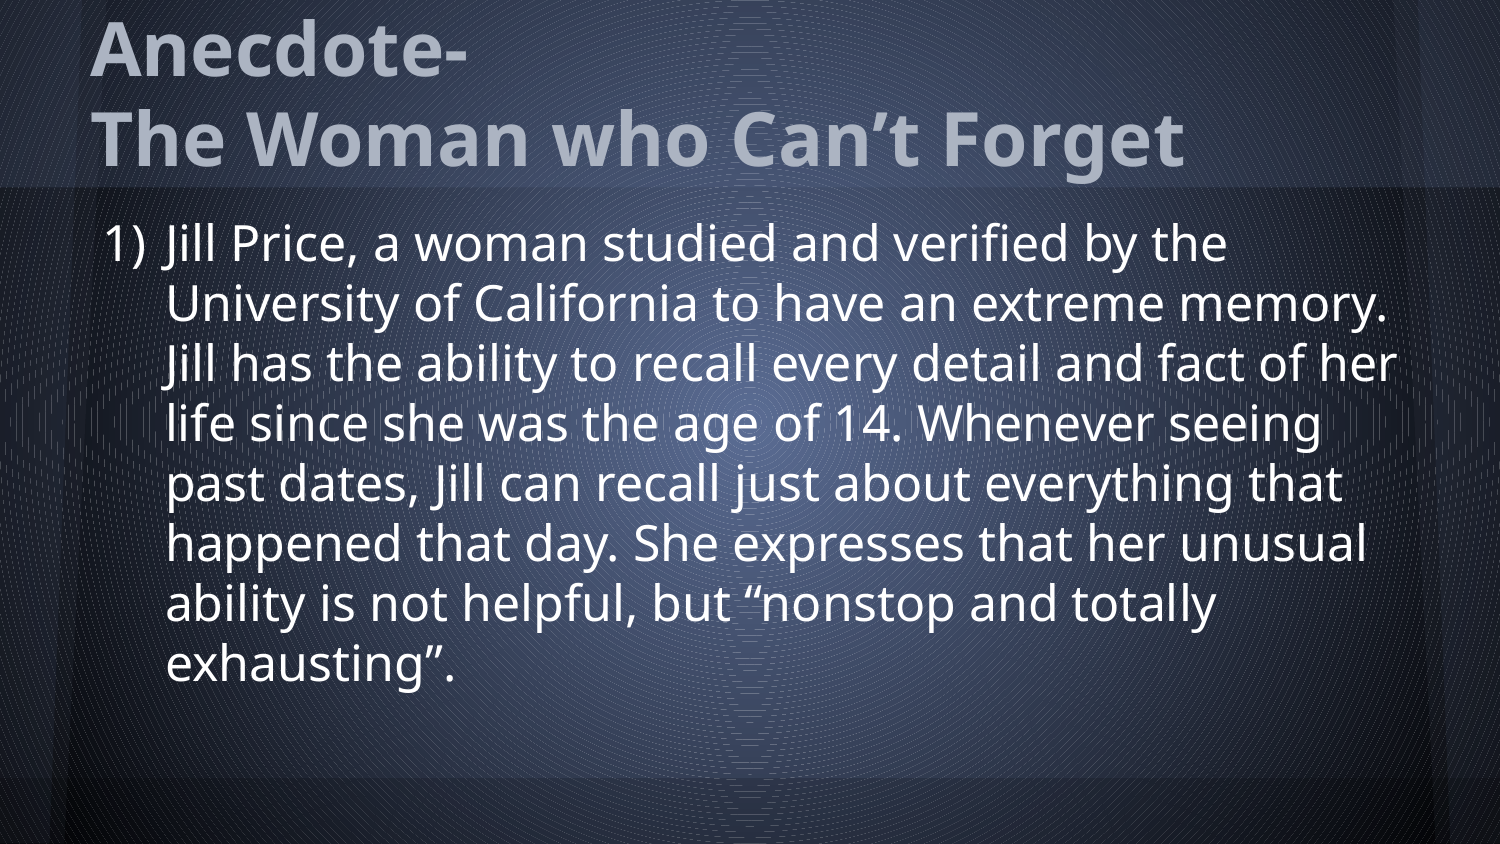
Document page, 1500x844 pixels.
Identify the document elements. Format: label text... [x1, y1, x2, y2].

title Anecdote- The Woman who Can’t Forget [75, 56, 1425, 196]
list Jill Price, a woman studied and verified by the University of California to have an extreme memory. Jill has the ability to recall every detail and fact of her life since she was the age of 14. Whenever seeing past dates, Jill can recall just about everything that happened that day. She expresses that her unusual ability is not helpful, but “nonstop and totally exhausting”. [75, 196, 1425, 808]
